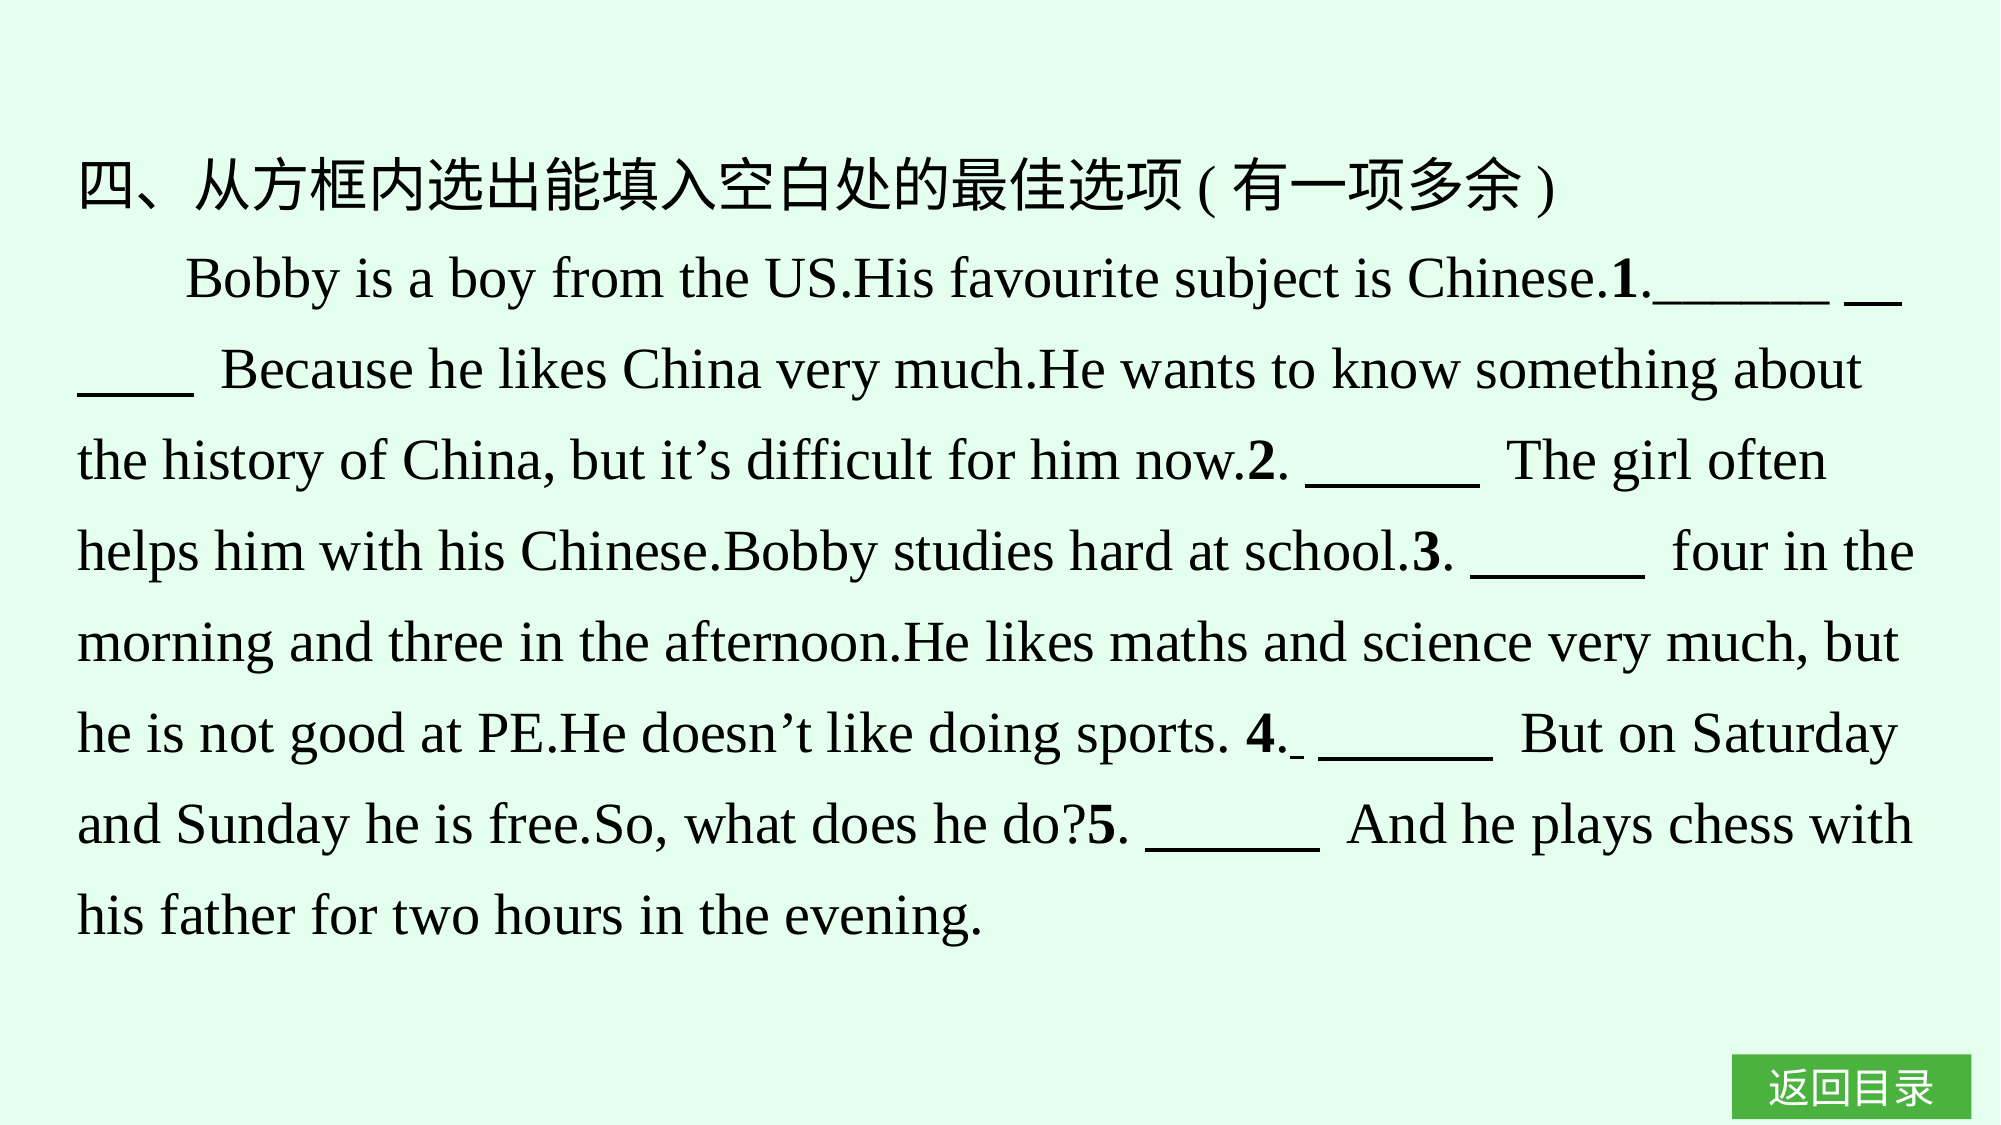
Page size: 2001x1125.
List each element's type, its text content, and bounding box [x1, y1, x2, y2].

text_box 四、从方框内选出能填入空白处的最佳选项(有一项多余) Bobby is a boy from the US.His favourite subject is Chinese.1.______ Because he likes China very much.He wants to know something about the history of China, but it’s difficult for him now.2. The girl often helps him with his Chinese.Bobby studies hard at school.3. four in the morning and three in the afternoon.He likes maths and science very much, but he is not good at PE.He doesn’t like doing sports. 4. But on Saturday and Sunday he is free.So, what does he do?5. And he plays chess with his father for two hours in the evening. [62, 120, 1938, 954]
